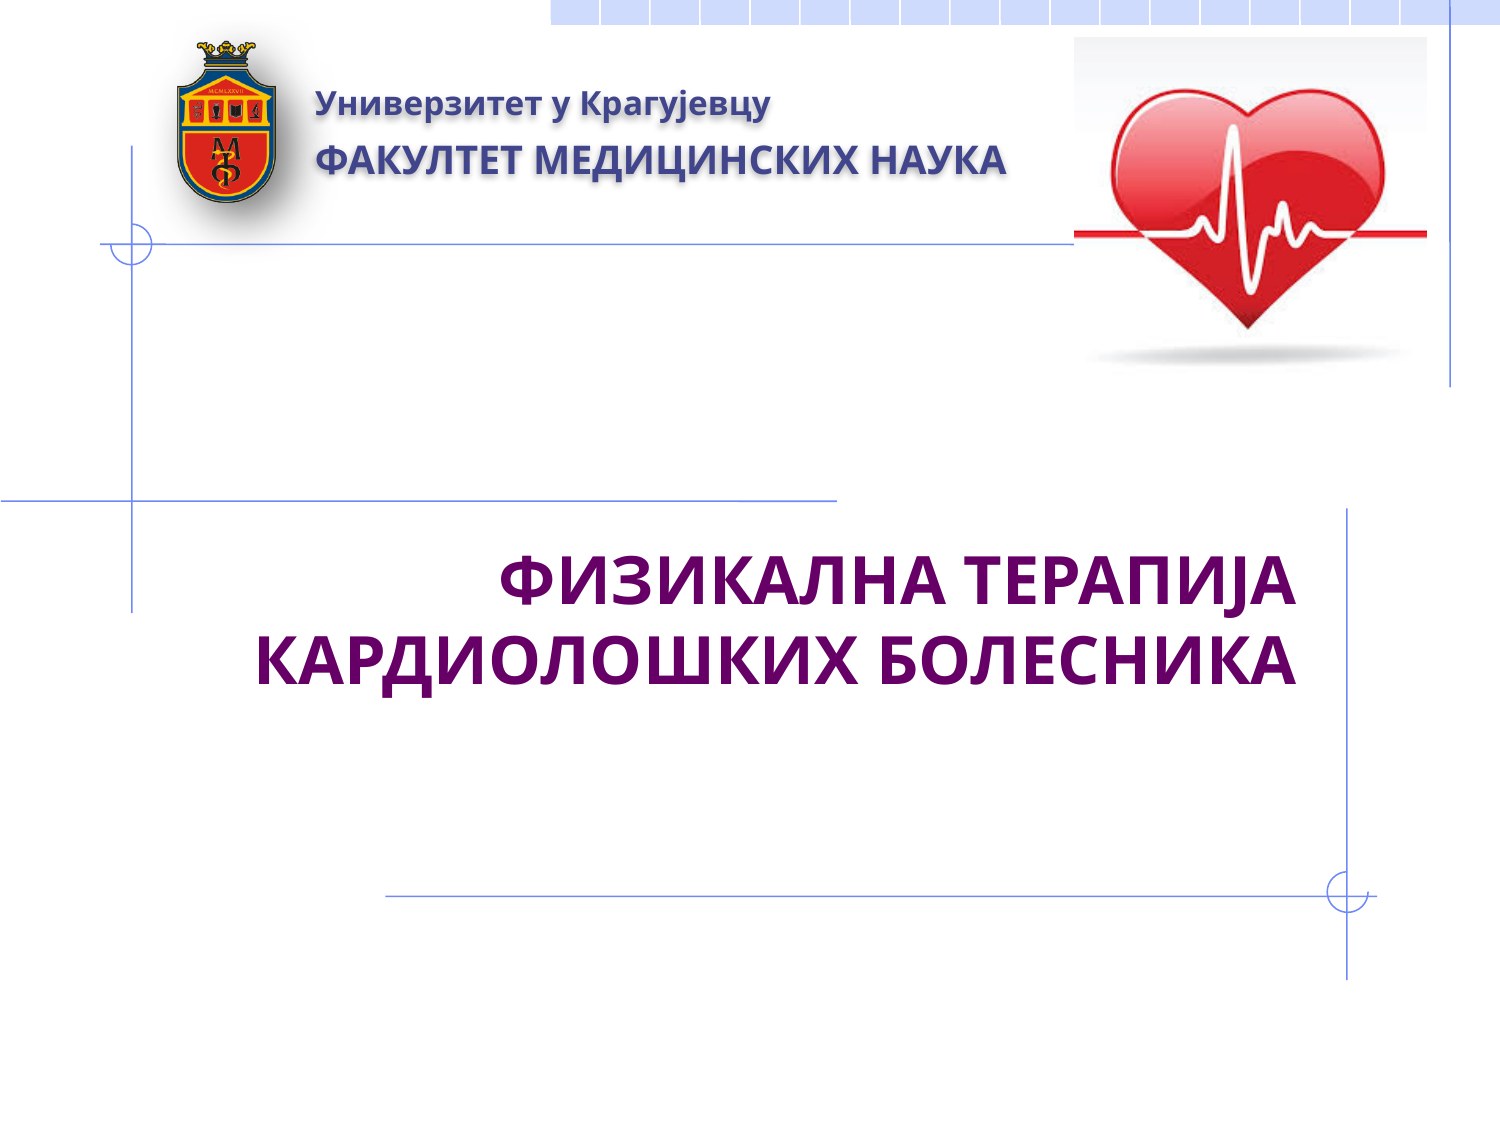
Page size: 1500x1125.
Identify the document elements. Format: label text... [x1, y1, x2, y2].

picture [1074, 37, 1427, 390]
text_box Универзитет у Крaгујевцу ФАКУЛТЕТ МЕДИЦИНСКИХ НАУКА [304, 74, 1069, 190]
title ФИЗИКАЛНА ТЕРАПИЈА КАРДИОЛОШКИХ БОЛЕСНИКА [149, 637, 1313, 826]
picture [162, 36, 288, 207]
